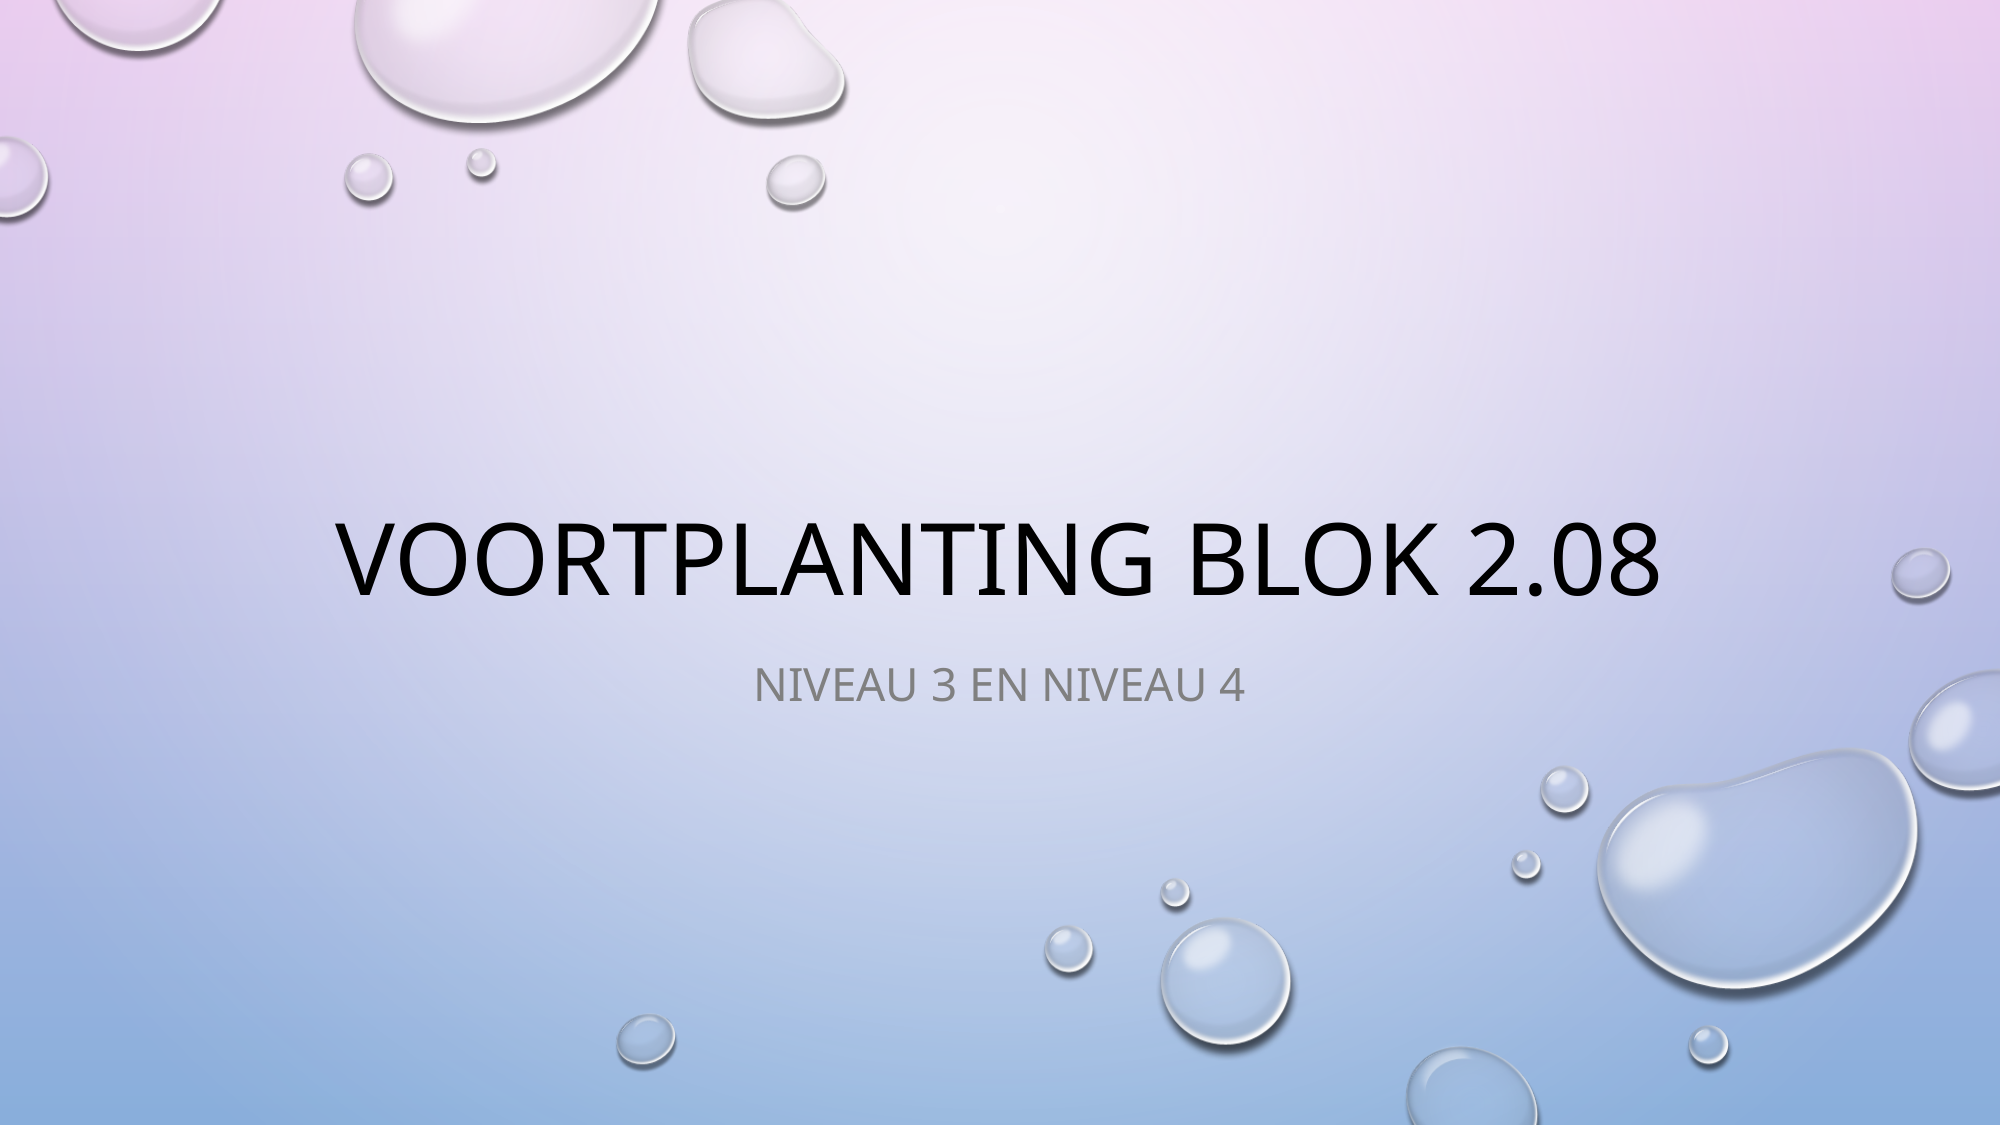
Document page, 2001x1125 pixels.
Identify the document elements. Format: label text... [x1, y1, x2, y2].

subtitle Niveau 3 en niveau 4 [287, 637, 1713, 863]
title Voortplanting blok 2.08 [287, 213, 1713, 625]
picture [0, 0, 2000, 1125]
